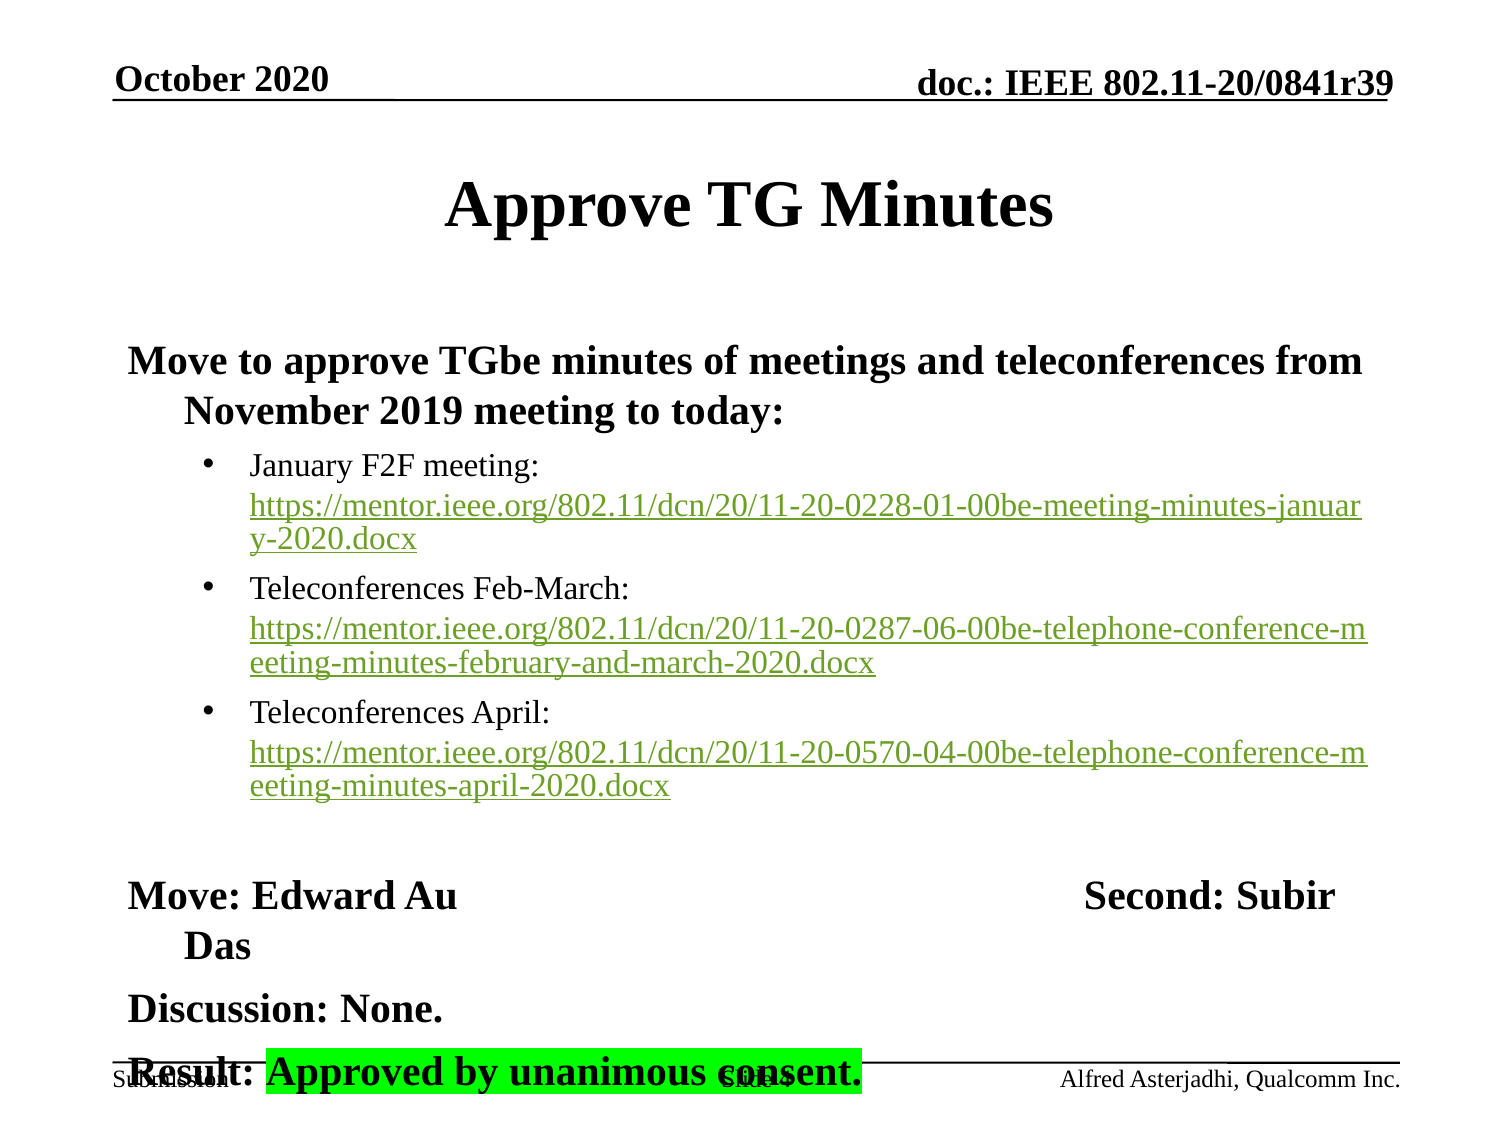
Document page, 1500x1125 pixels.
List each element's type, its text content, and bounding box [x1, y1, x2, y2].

slide_number Slide 4 [712, 1061, 800, 1123]
footer Alfred Asterjadhi, Qualcomm Inc. [878, 1061, 1402, 1093]
title Approve TG Minutes [112, 112, 1388, 288]
list Move to approve TGbe minutes of meetings and teleconferences from November 2019 meeting to today: January F2F meeting: https://mentor.ieee.org/802.11/dcn/20/11-20-0228-01-00be-meeting-minutes-january-2020.docx Teleconferences Feb-March: https://mentor.ieee.org/802.11/dcn/20/11-20-0287-06-00be-telephone-conference-meeting-minutes-february-and-march-2020.docx Teleconferences April: https://mentor.ieee.org/802.11/dcn/20/11-20-0570-04-00be-telephone-conference-meeting-minutes-april-2020.docx Move: Edward Au Second: Subir Das Discussion: None. Result: Approved by unanimous consent. [112, 324, 1388, 1000]
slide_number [114, 54, 493, 100]
